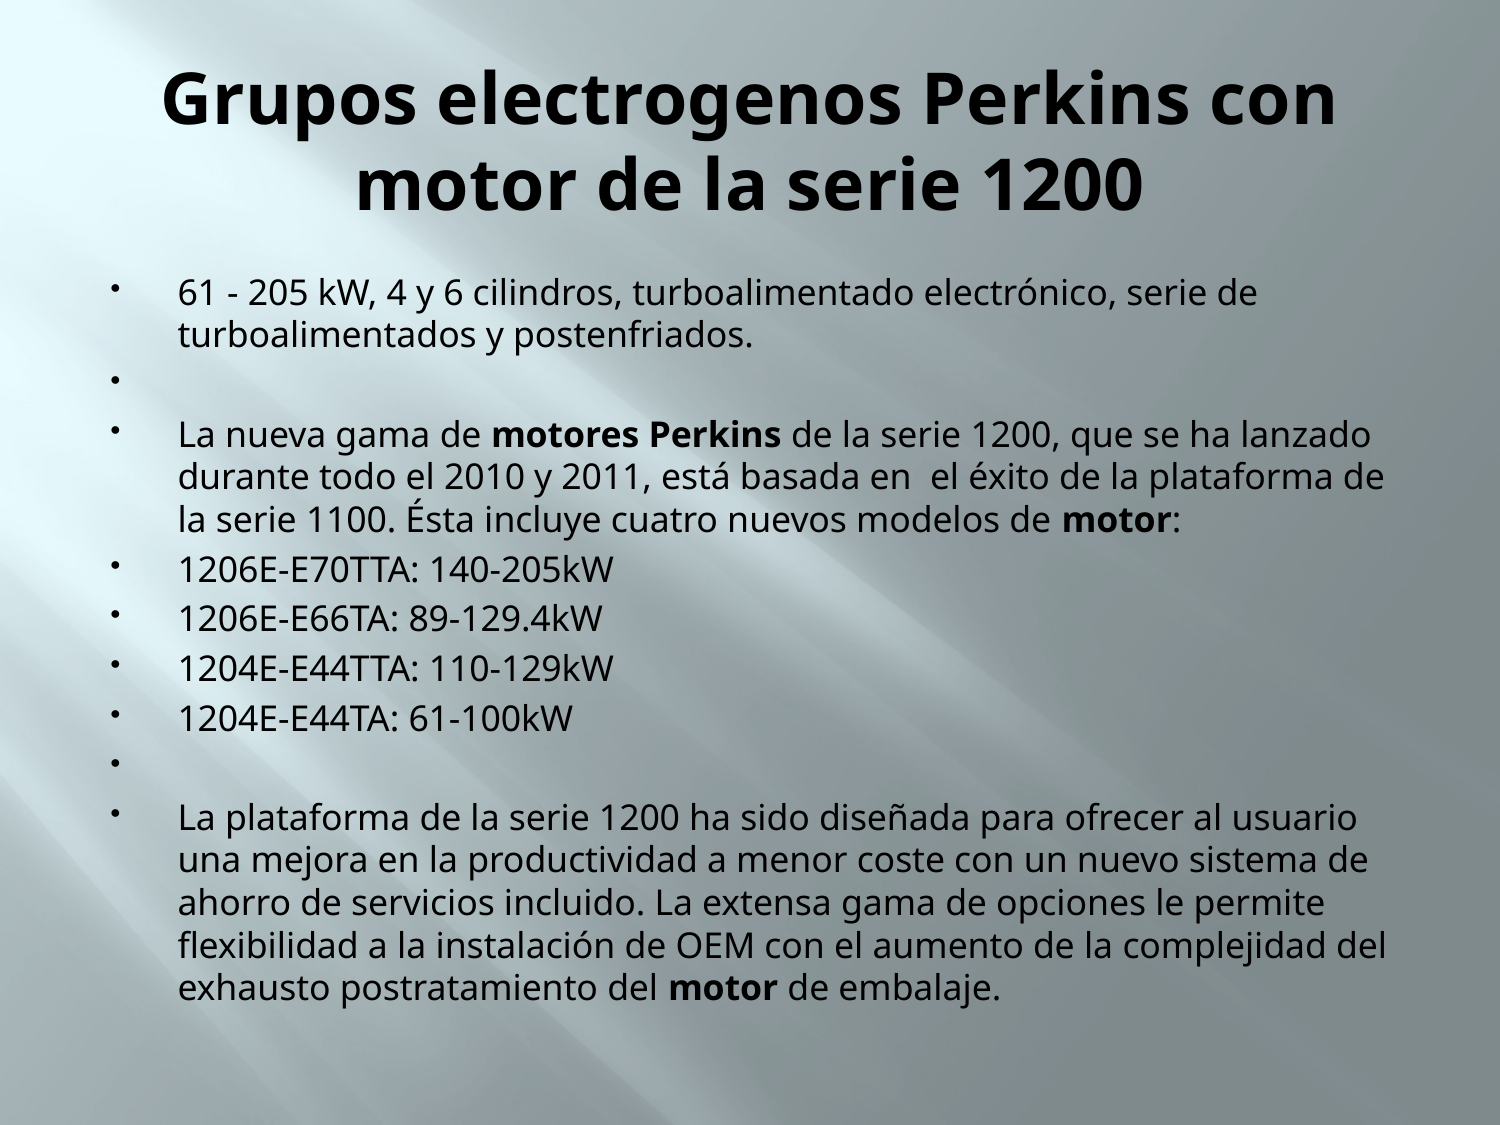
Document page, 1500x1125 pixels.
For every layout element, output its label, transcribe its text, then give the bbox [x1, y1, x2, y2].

list 61 - 205 kW, 4 y 6 cilindros, turboalimentado electrónico, serie de turboalimentados y postenfriados. La nueva gama de motores Perkins de la serie 1200, que se ha lanzado durante todo el 2010 y 2011, está basada en el éxito de la plataforma de la serie 1100. Ésta incluye cuatro nuevos modelos de motor: 1206E-E70TTA: 140-205kW 1206E-E66TA: 89-129.4kW 1204E-E44TTA: 110-129kW 1204E-E44TA: 61-100kW La plataforma de la serie 1200 ha sido diseñada para ofrecer al usuario una mejora en la productividad a menor coste con un nuevo sistema de ahorro de servicios incluido. La extensa gama de opciones le permite flexibilidad a la instalación de OEM con el aumento de la complejidad del exhausto postratamiento del motor de embalaje. [75, 262, 1425, 1035]
title Grupos electrogenos Perkins con motor de la serie 1200 [75, 45, 1425, 233]
